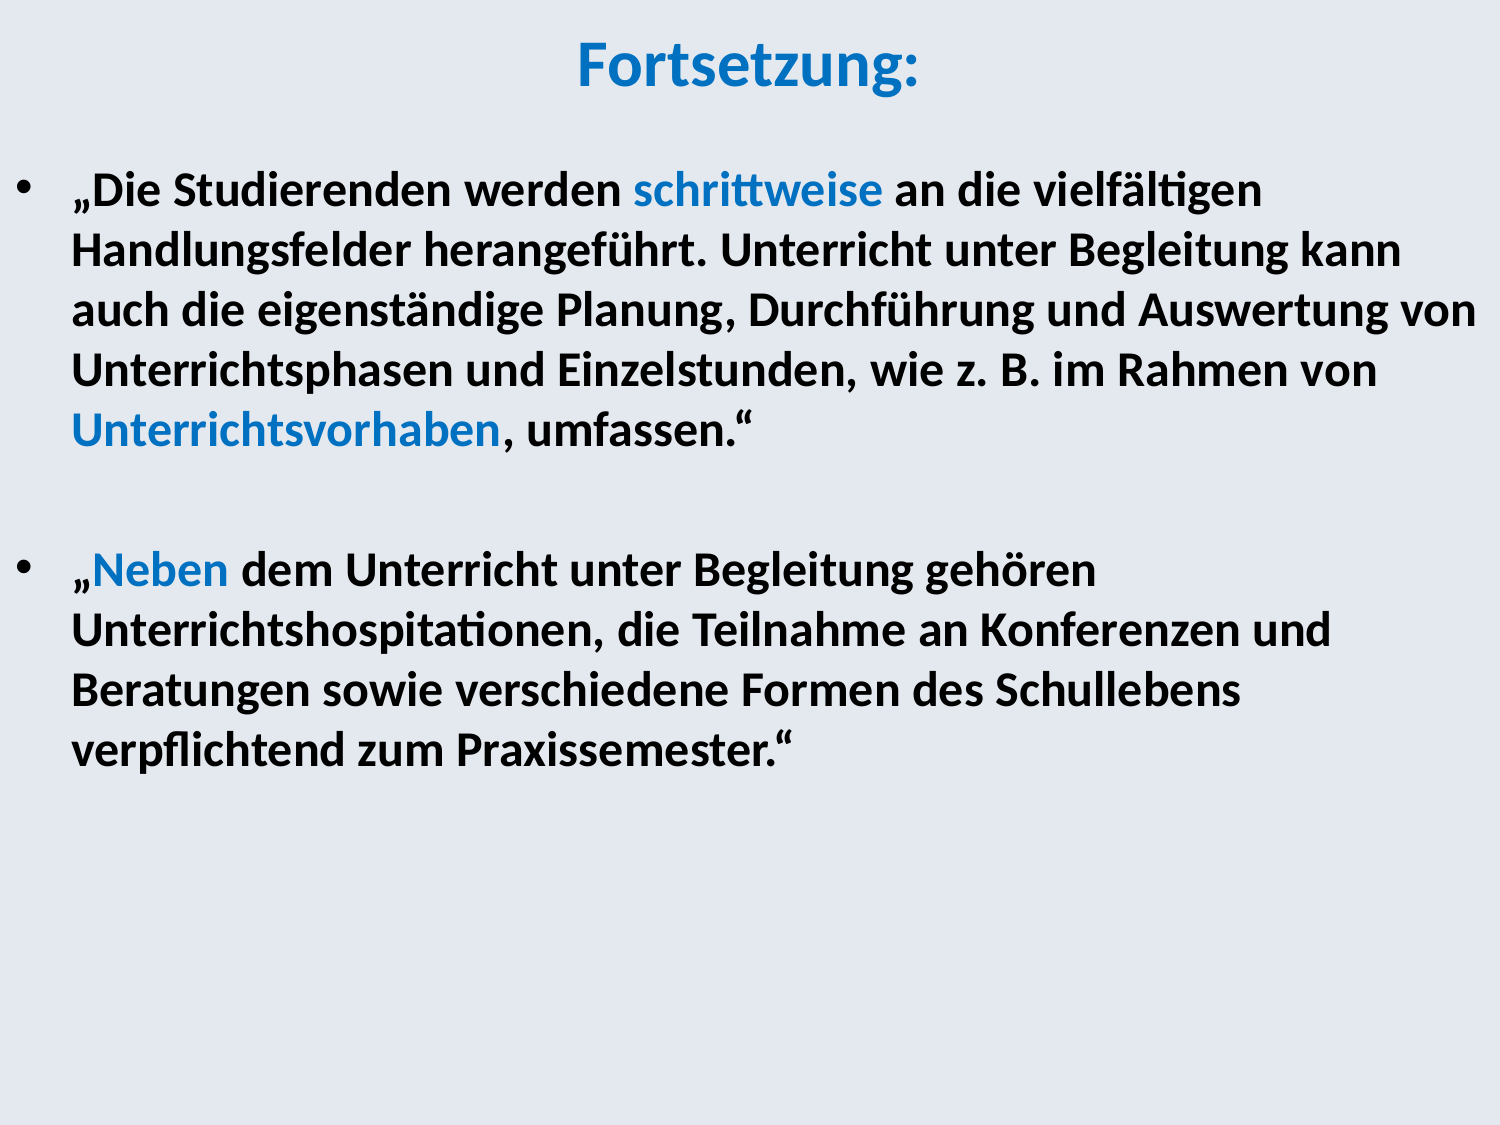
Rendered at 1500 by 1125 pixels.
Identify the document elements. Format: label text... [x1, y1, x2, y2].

title Fortsetzung: [0, 0, 1500, 121]
list „Die Studierenden werden schrittweise an die vielfältigen Handlungsfelder herangeführt. Unterricht unter Begleitung kann auch die eigenständige Planung, Durchführung und Auswertung von Unterrichtsphasen und Einzelstunden, wie z. B. im Rahmen von Unterrichtsvorhaben, umfassen.“ „Neben dem Unterricht unter Begleitung gehören Unterrichtshospitationen, die Teilnahme an Konferenzen und Beratungen sowie verschiedene Formen des Schullebens verpflichtend zum Praxissemester.“ [0, 149, 1500, 1125]
